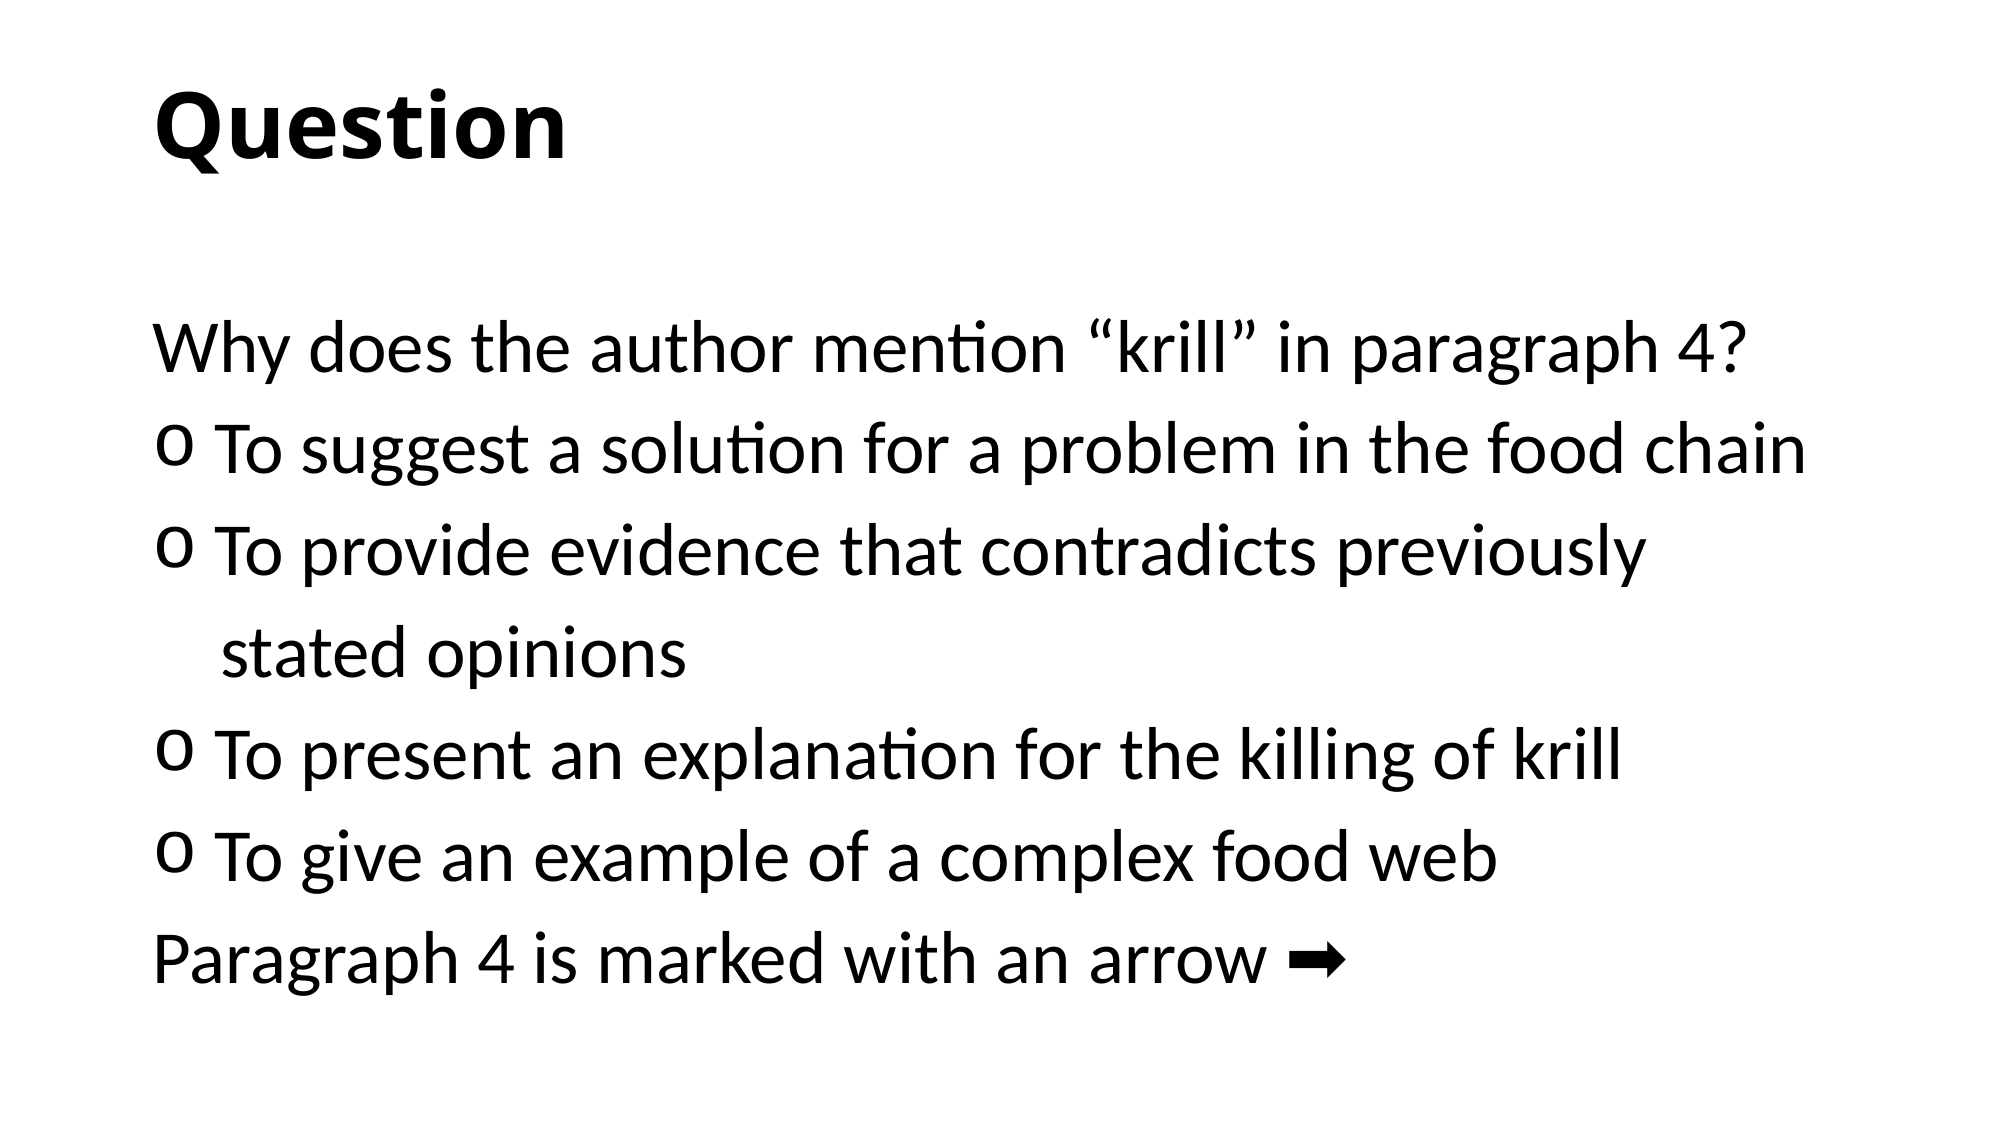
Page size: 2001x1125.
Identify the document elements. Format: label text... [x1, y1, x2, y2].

list Why does the author mention “krill” in paragraph 4? To suggest a solution for a problem in the food chain To provide evidence that contradicts previously stated opinions To present an explanation for the killing of krill To give an example of a complex food web Paragraph 4 is marked with an arrow ➡ [137, 299, 1863, 1014]
title Question [137, 47, 1830, 210]
